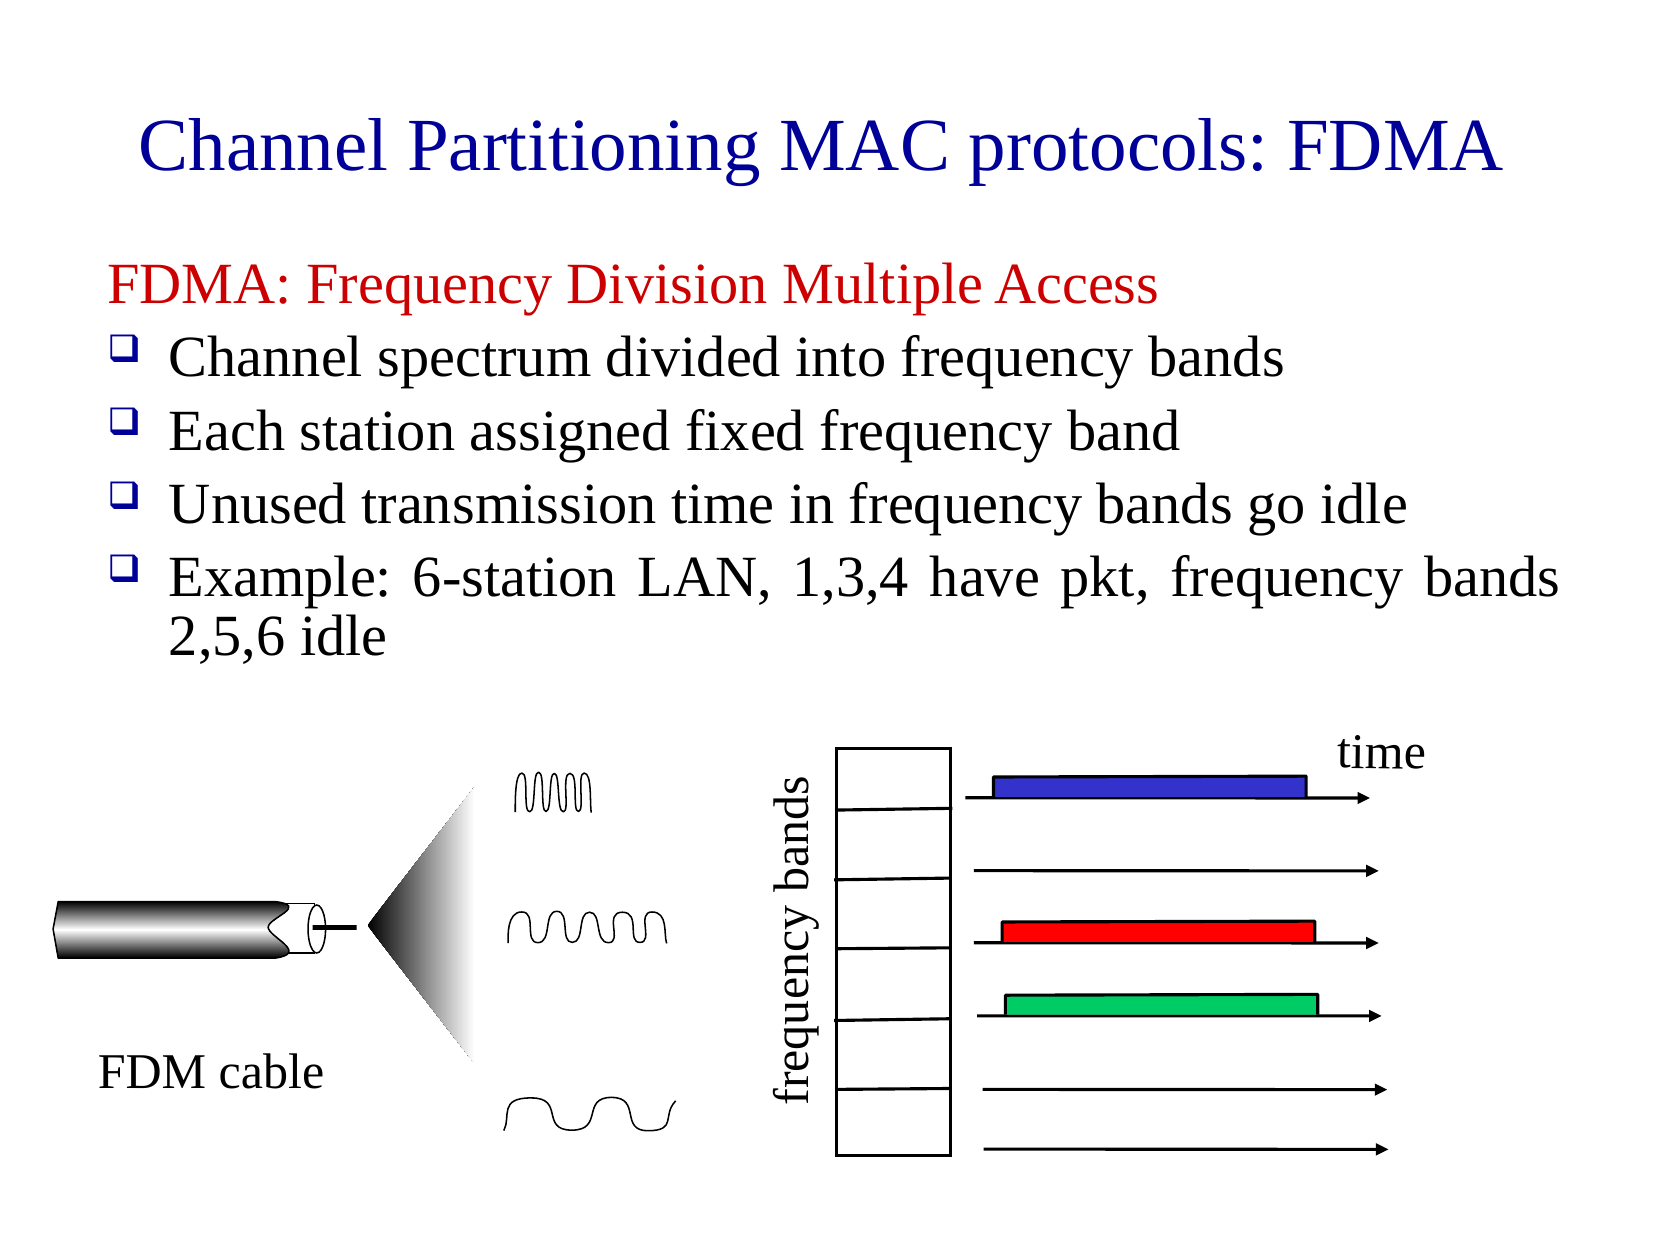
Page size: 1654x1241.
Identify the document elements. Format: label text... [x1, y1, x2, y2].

text_box [966, 791, 1370, 805]
text_box [836, 748, 951, 1156]
text_box [508, 911, 667, 943]
text_box [504, 1097, 676, 1131]
text_box [975, 936, 1379, 950]
text_box [985, 1143, 1389, 1156]
text_box [975, 864, 1379, 878]
text_box FDMA: Frequency Division Multiple Access Channel spectrum divided into frequency bands Each station assigned fixed frequency band Unused transmission time in frequency bands go idle Example: 6-station LAN, 1,3,4 have pkt, frequency bands 2,5,6 idle [90, 247, 1578, 1089]
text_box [978, 994, 1382, 1016]
text_box time [1320, 709, 1444, 789]
text_box FDM cable [81, 1030, 341, 1108]
text_box [993, 776, 1307, 797]
text_box Channel Partitioning MAC protocols: FDMA [41, 37, 1603, 244]
text_box [1002, 921, 1315, 942]
text_box [515, 772, 592, 812]
text_box [367, 786, 476, 1065]
text_box frequency bands [749, 759, 827, 1122]
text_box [52, 901, 355, 959]
text_box [984, 1083, 1388, 1096]
